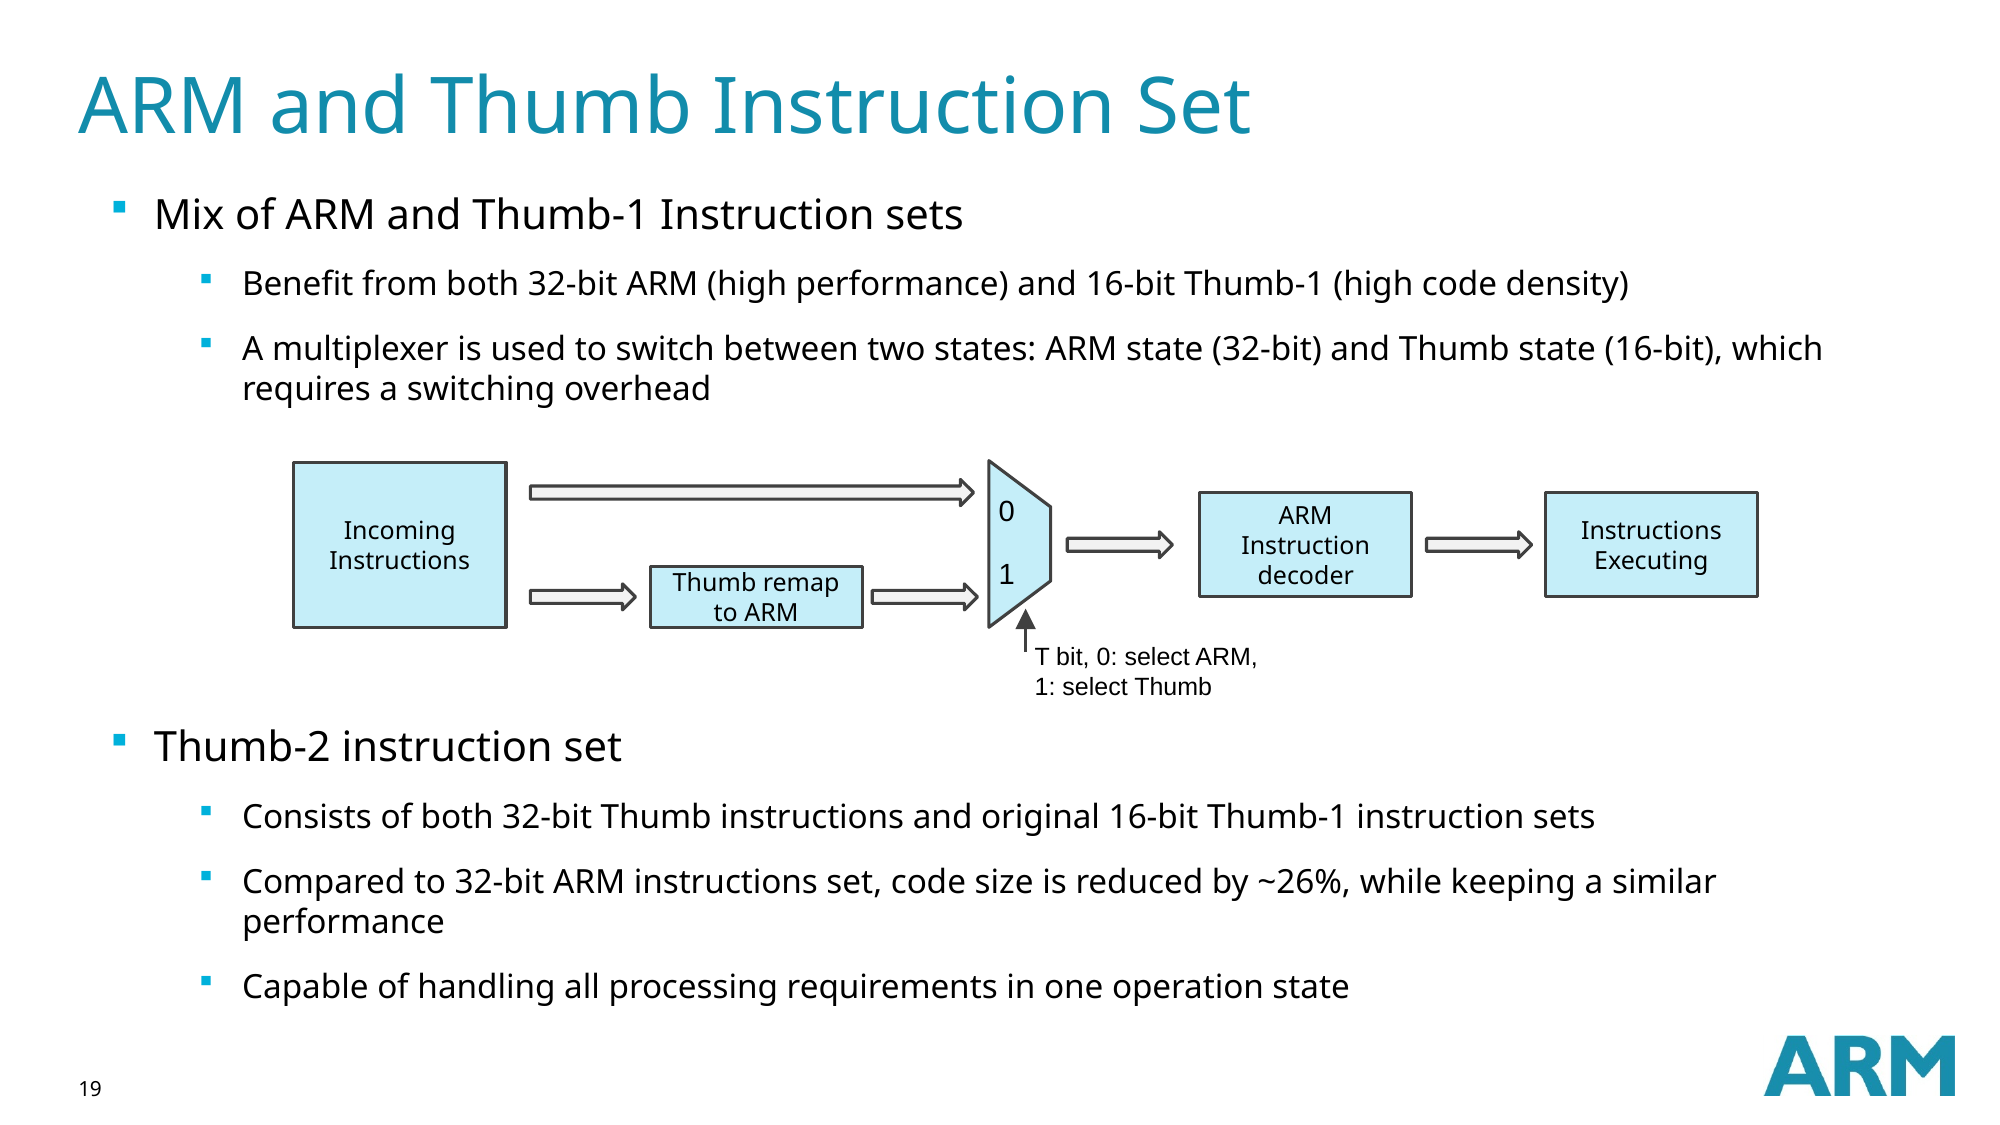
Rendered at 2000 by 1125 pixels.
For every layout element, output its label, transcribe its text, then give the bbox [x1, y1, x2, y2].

picture [1763, 1035, 1955, 1096]
list Mix of ARM and Thumb-1 Instruction sets Benefit from both 32-bit ARM (high performance) and 16-bit Thumb-1 (high code density) A multiplexer is used to switch between two states: ARM state (32-bit) and Thumb state (16-bit), which requires a switching overhead Thumb-2 instruction set Consists of both 32-bit Thumb instructions and original 16-bit Thumb-1 instruction sets Compared to 32-bit ARM instructions set, code size is reduced by ~26%, while keeping a similar performance Capable of handling all processing requirements in one operation state [110, 187, 1898, 1013]
title ARM and Thumb Instruction Set [78, 55, 1910, 150]
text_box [293, 460, 1758, 710]
